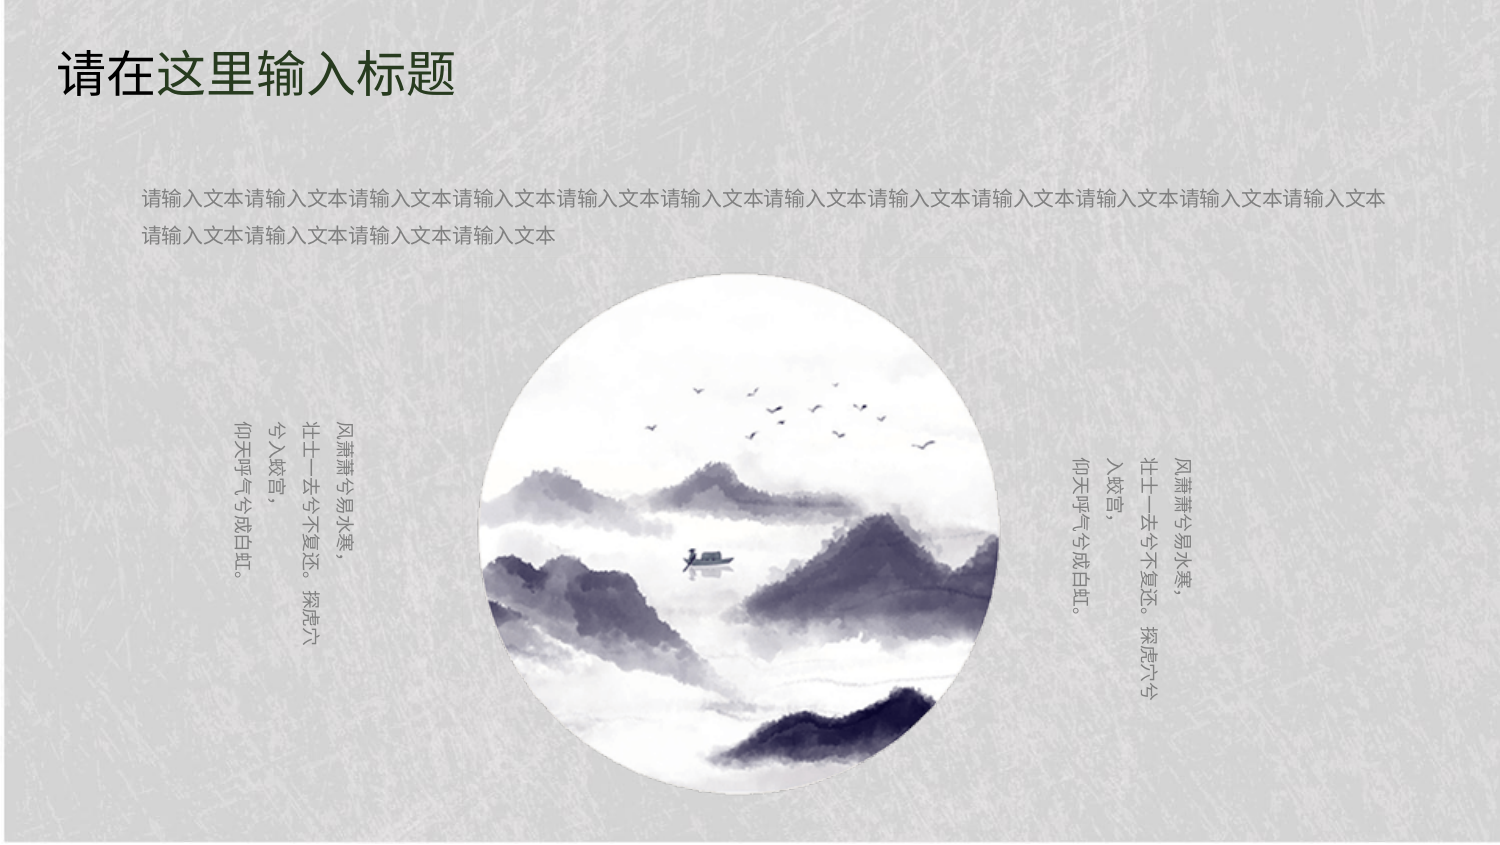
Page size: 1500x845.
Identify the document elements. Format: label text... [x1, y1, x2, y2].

text_box 风萧萧兮易水寒， 壮士一去兮不复还。探虎穴兮入蛟宫， 仰天呼气兮成白虹。 [1058, 451, 1218, 721]
text_box 请输入文本请输入文本请输入文本请输入文本请输入文本请输入文本请输入文本请输入文本请输入文本请输入文本请输入文本请输入文本请输入文本请输入文本请输入文本请输入文本 [129, 134, 1413, 286]
text_box 请在这里输入标题 [45, 36, 647, 109]
picture [0, 0, 1500, 844]
text_box 风萧萧兮易水寒， 壮士一去兮不复还。探虎穴兮入蛟宫， 仰天呼气兮成白虹。 [186, 415, 380, 664]
